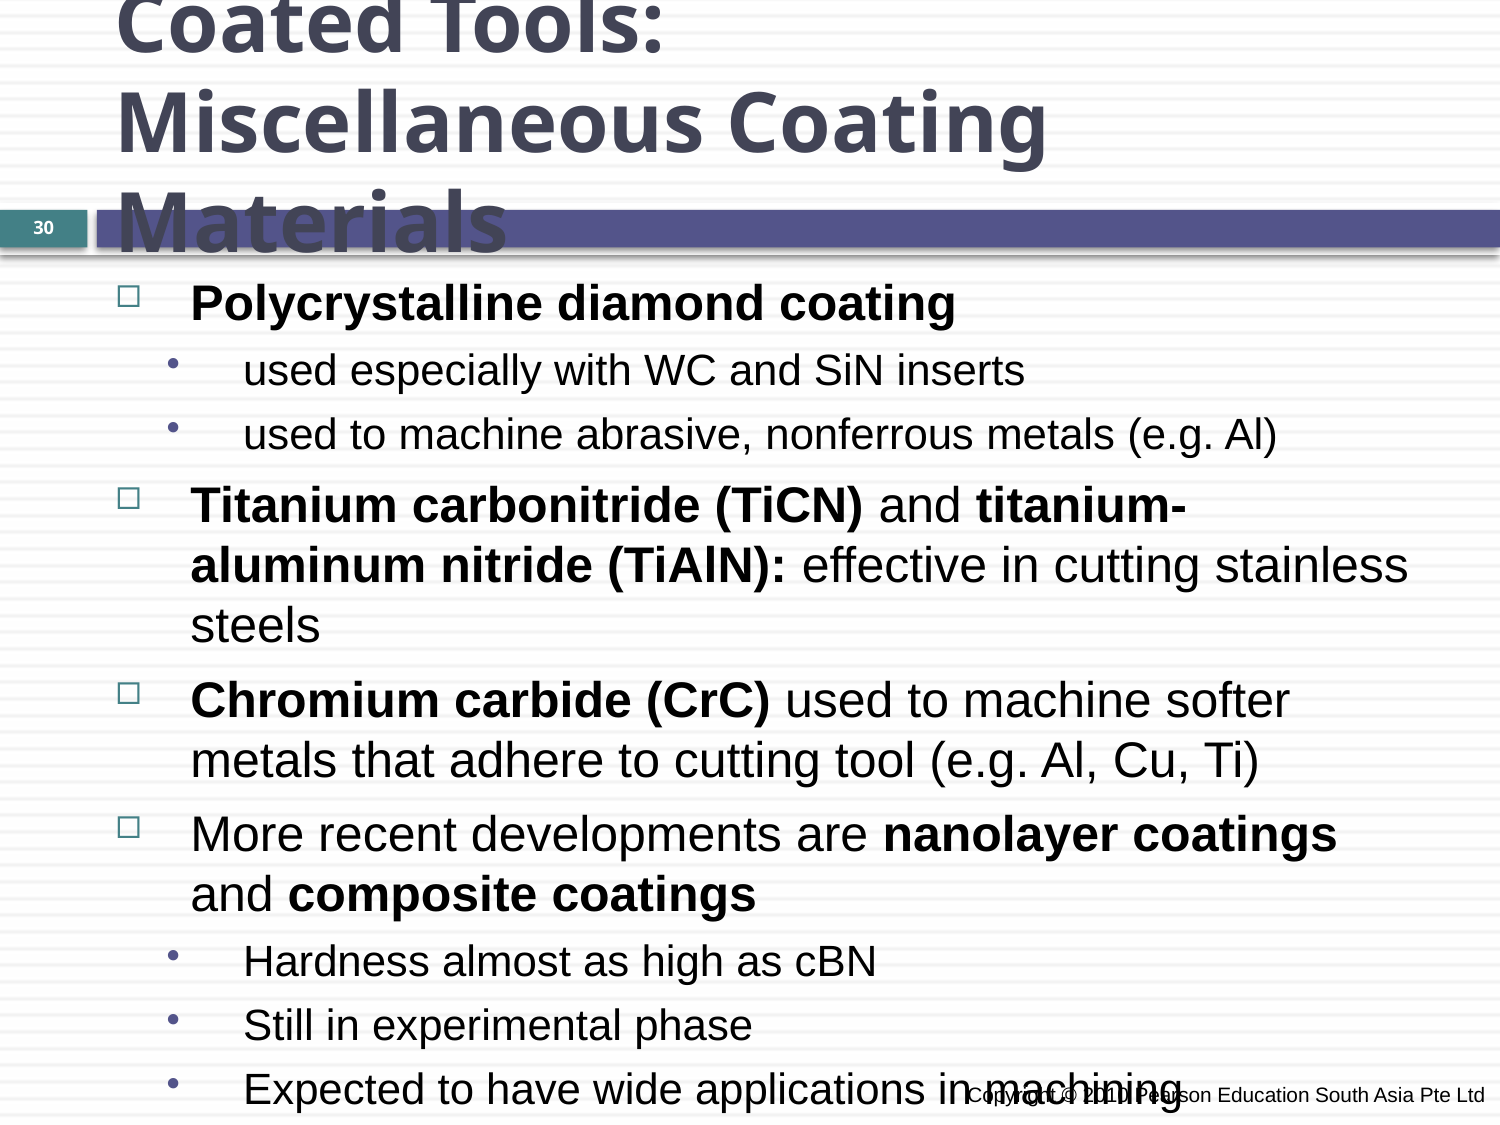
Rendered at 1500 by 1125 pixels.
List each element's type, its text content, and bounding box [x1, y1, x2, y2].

list Polycrystalline diamond coating used especially with WC and SiN inserts used to machine abrasive, nonferrous metals (e.g. Al) Titanium carbonitride (TiCN) and titanium-aluminum nitride (TiAlN): effective in cutting stainless steels Chromium carbide (CrC) used to machine softer metals that adhere to cutting tool (e.g. Al, Cu, Ti) More recent developments are nanolayer coatings and composite coatings Hardness almost as high as cBN Still in experimental phase Expected to have wide applications in machining [100, 262, 1438, 1074]
title Coated Tools: Miscellaneous Coating Materials [99, 37, 1438, 200]
text_box Copyright © 2010 Pearson Education South Asia Pte Ltd [0, 1074, 1500, 1113]
slide_number 30 [0, 208, 88, 249]
